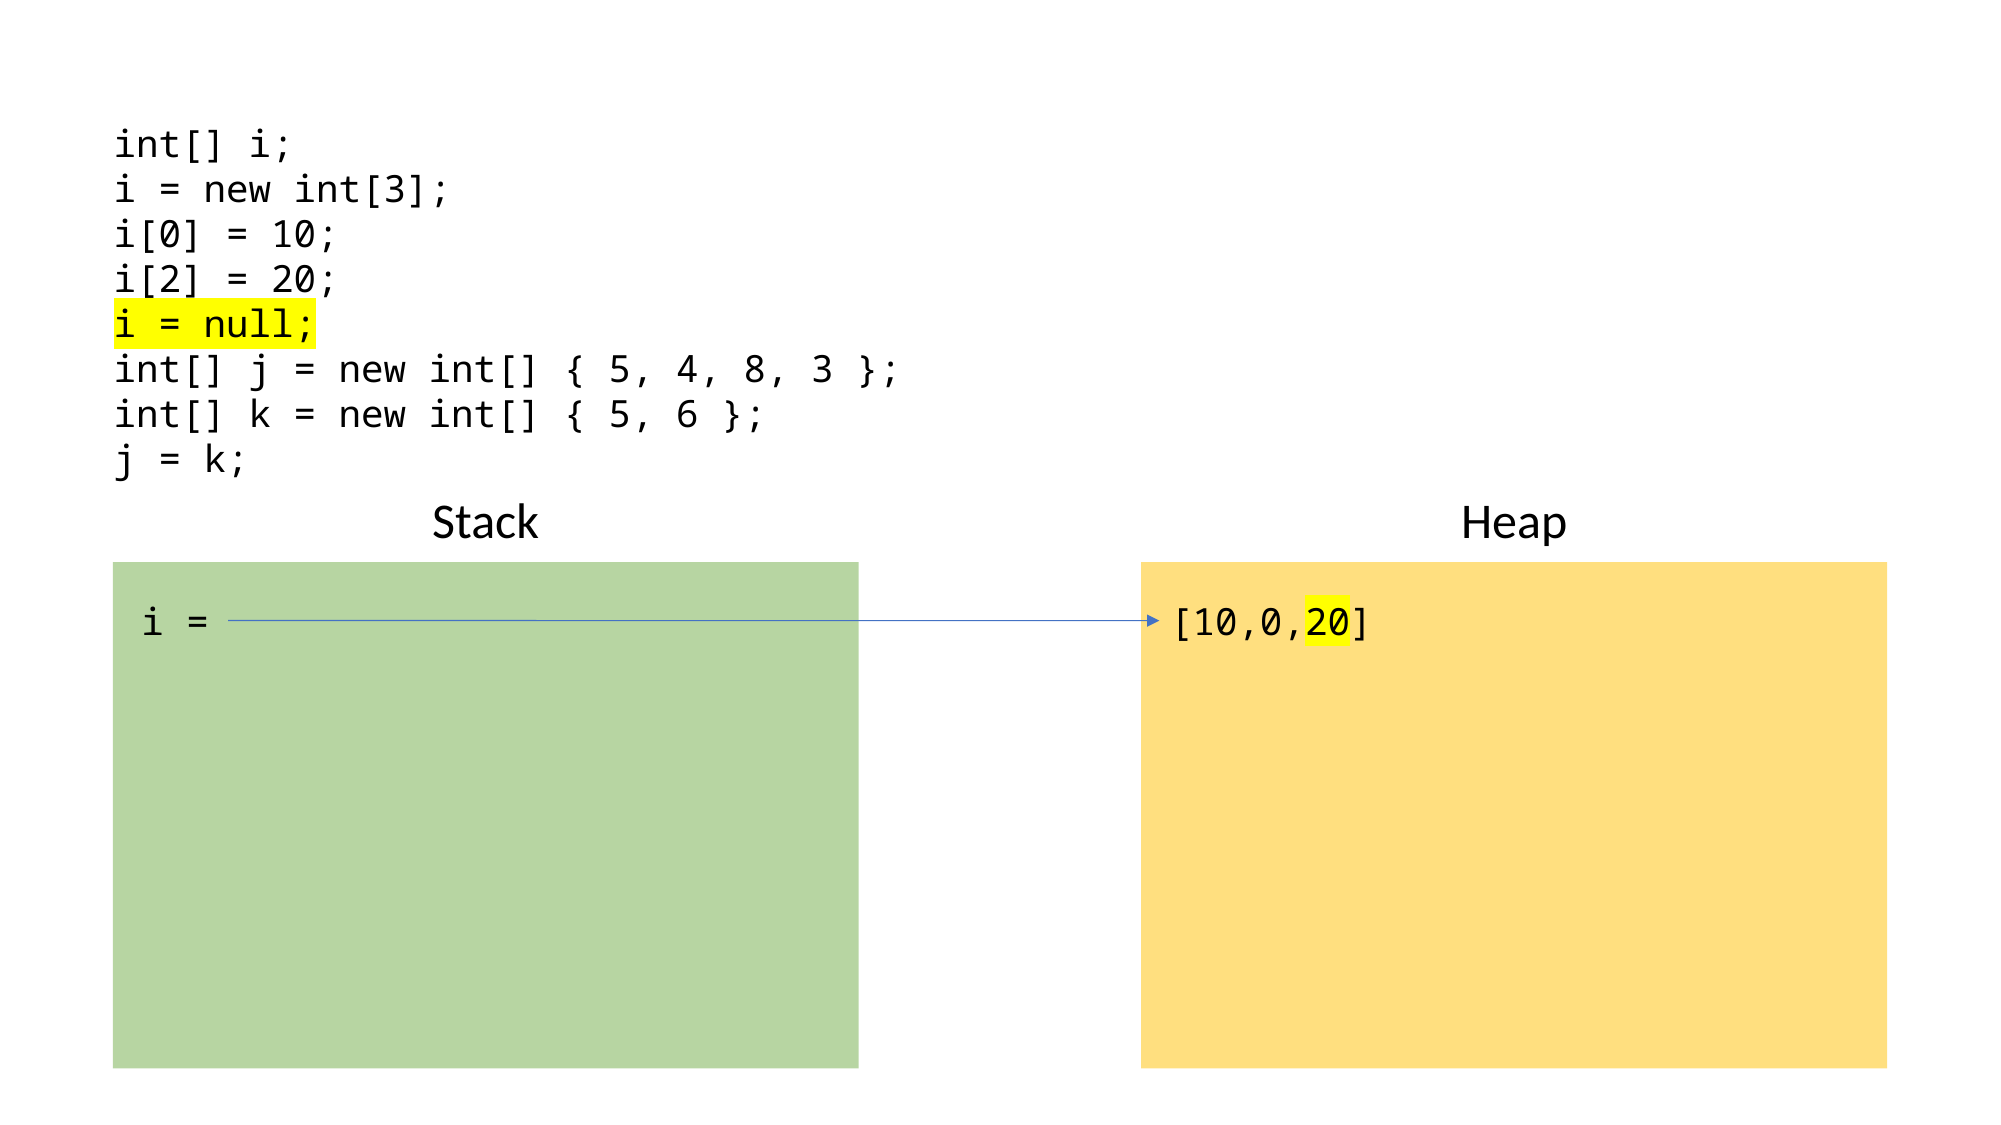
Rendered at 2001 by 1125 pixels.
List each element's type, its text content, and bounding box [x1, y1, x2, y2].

text_box Heap [1141, 481, 1888, 557]
text_box Stack [112, 481, 859, 557]
text_box int[] i; i = new int[3]; i[0] = 10; i[2] = 20; i = null; int[] j = new int[] { 5, 4, 8, 3 }; int[] k = new int[] { 5, 6 }; j = k; [99, 112, 1923, 578]
text_box [10,0,20] [1155, 590, 1873, 651]
text_box [112, 562, 859, 1069]
text_box [1141, 562, 1888, 1069]
text_box i = [126, 590, 845, 651]
